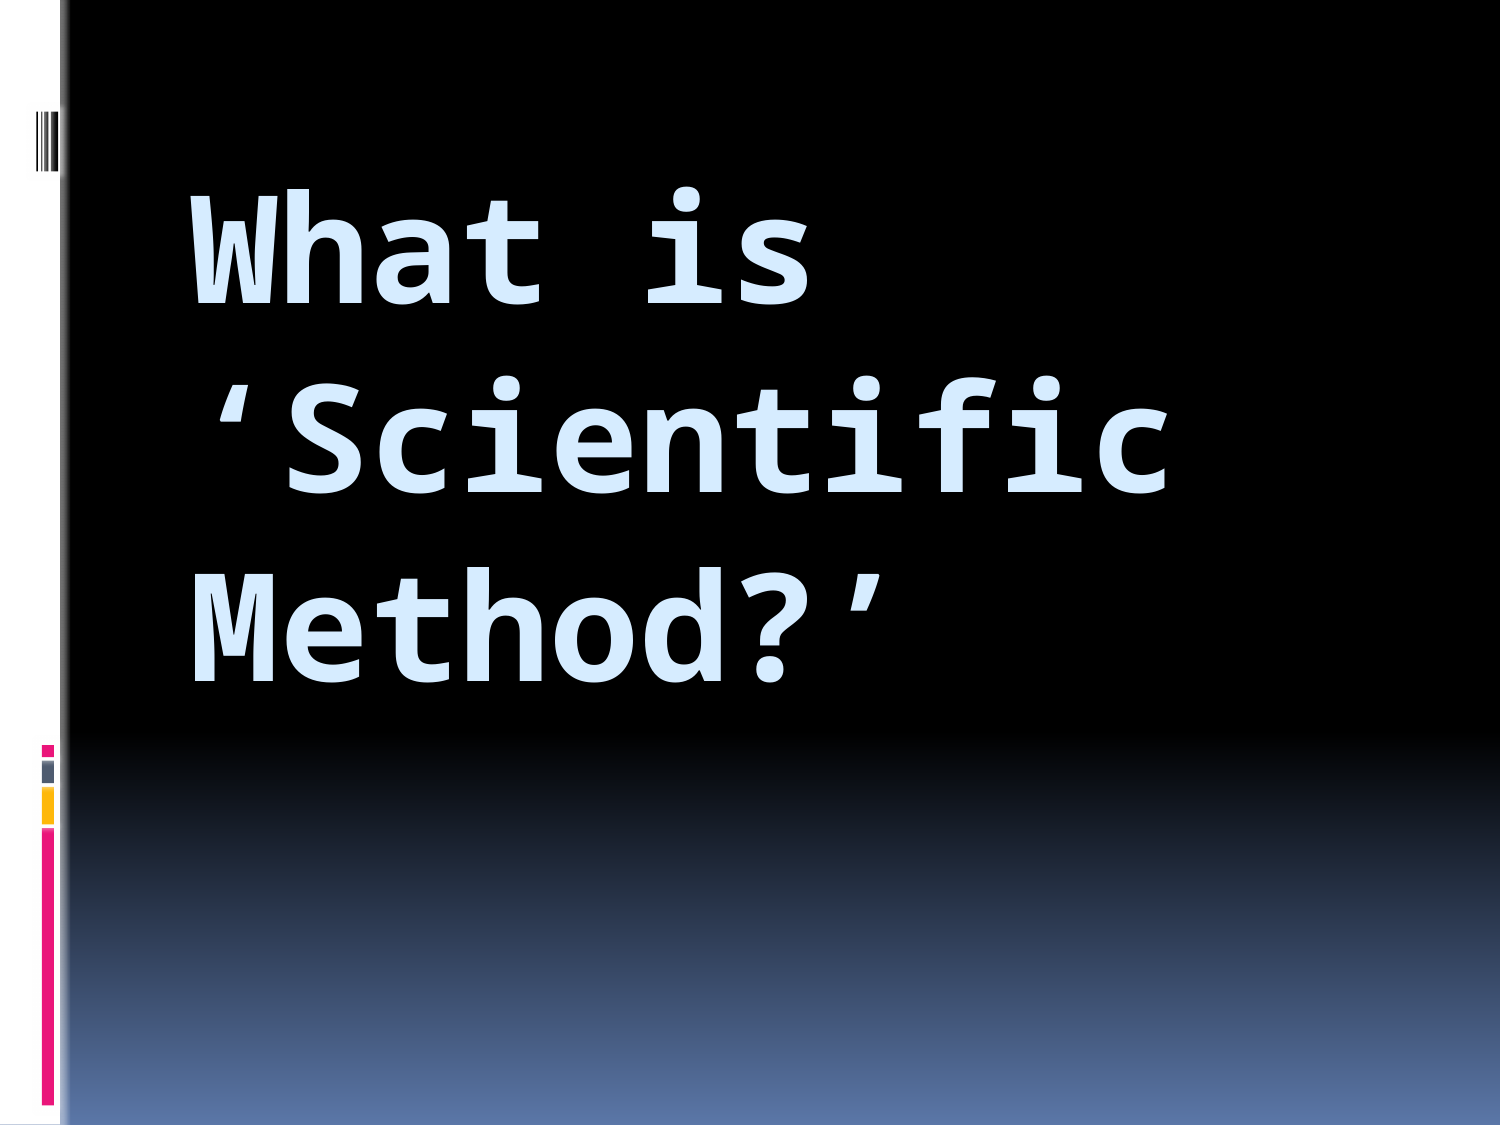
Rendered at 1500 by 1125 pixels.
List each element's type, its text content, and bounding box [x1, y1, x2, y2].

title What is ‘Scientific Method?’ [174, 137, 1388, 800]
